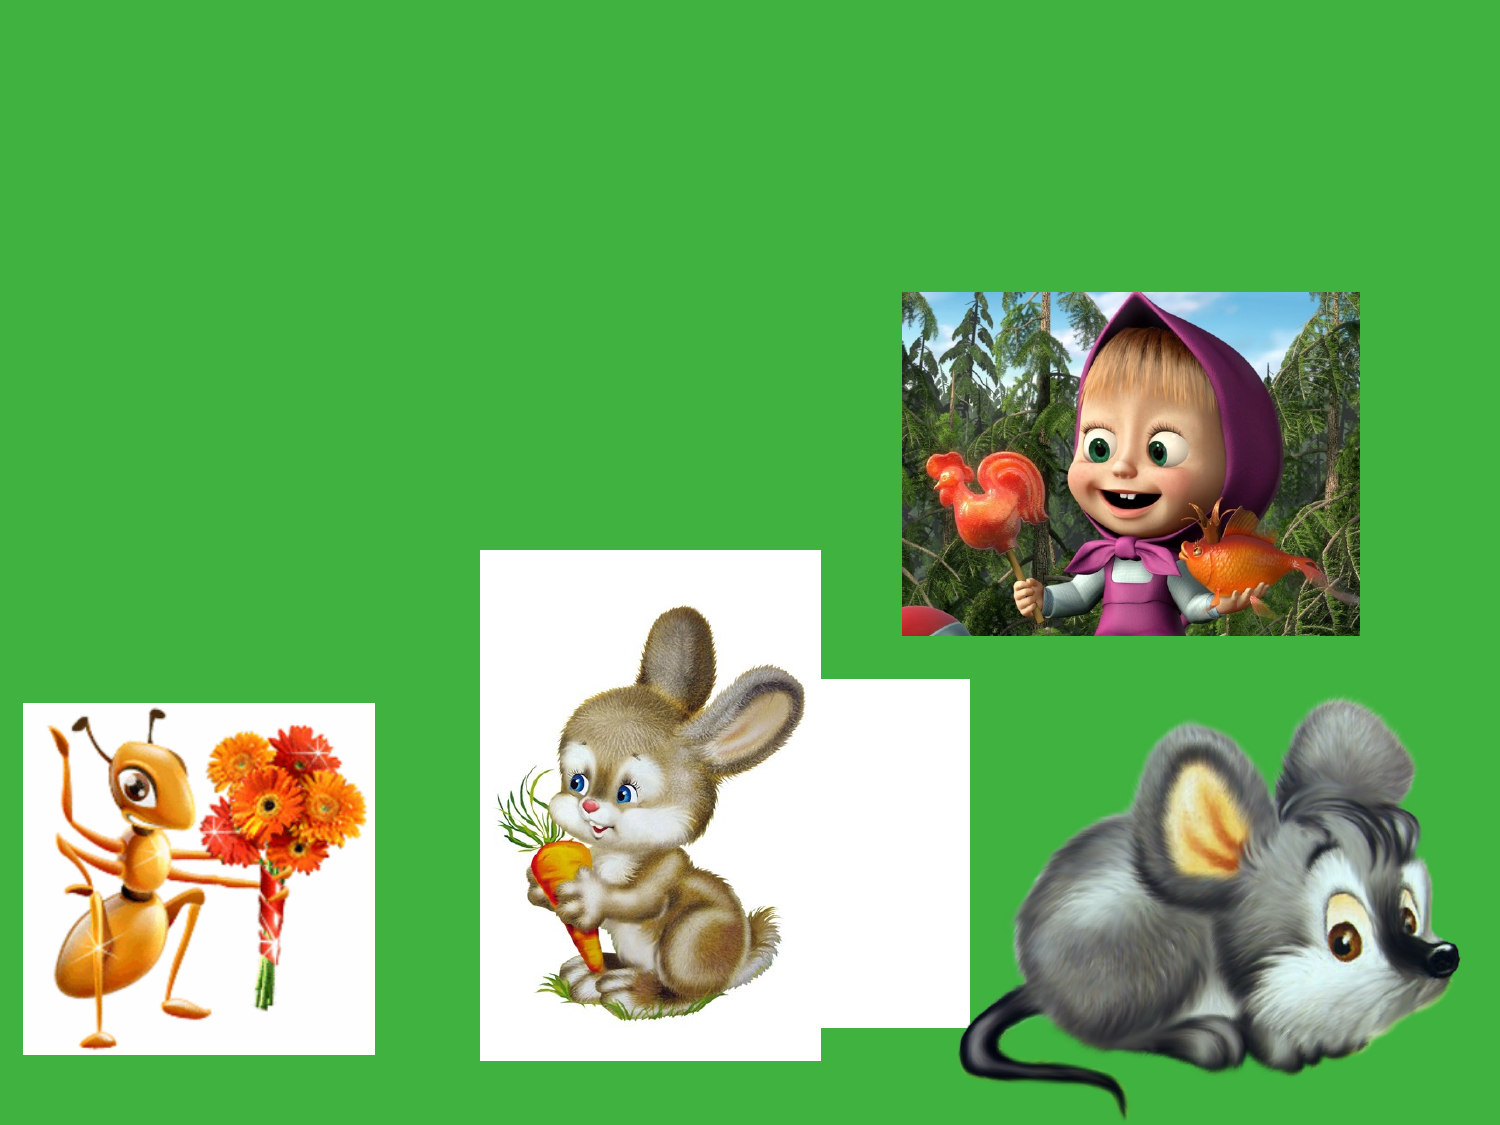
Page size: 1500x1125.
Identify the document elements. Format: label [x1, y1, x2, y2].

picture [23, 702, 376, 1055]
picture [480, 550, 1466, 1125]
picture [902, 292, 1360, 636]
